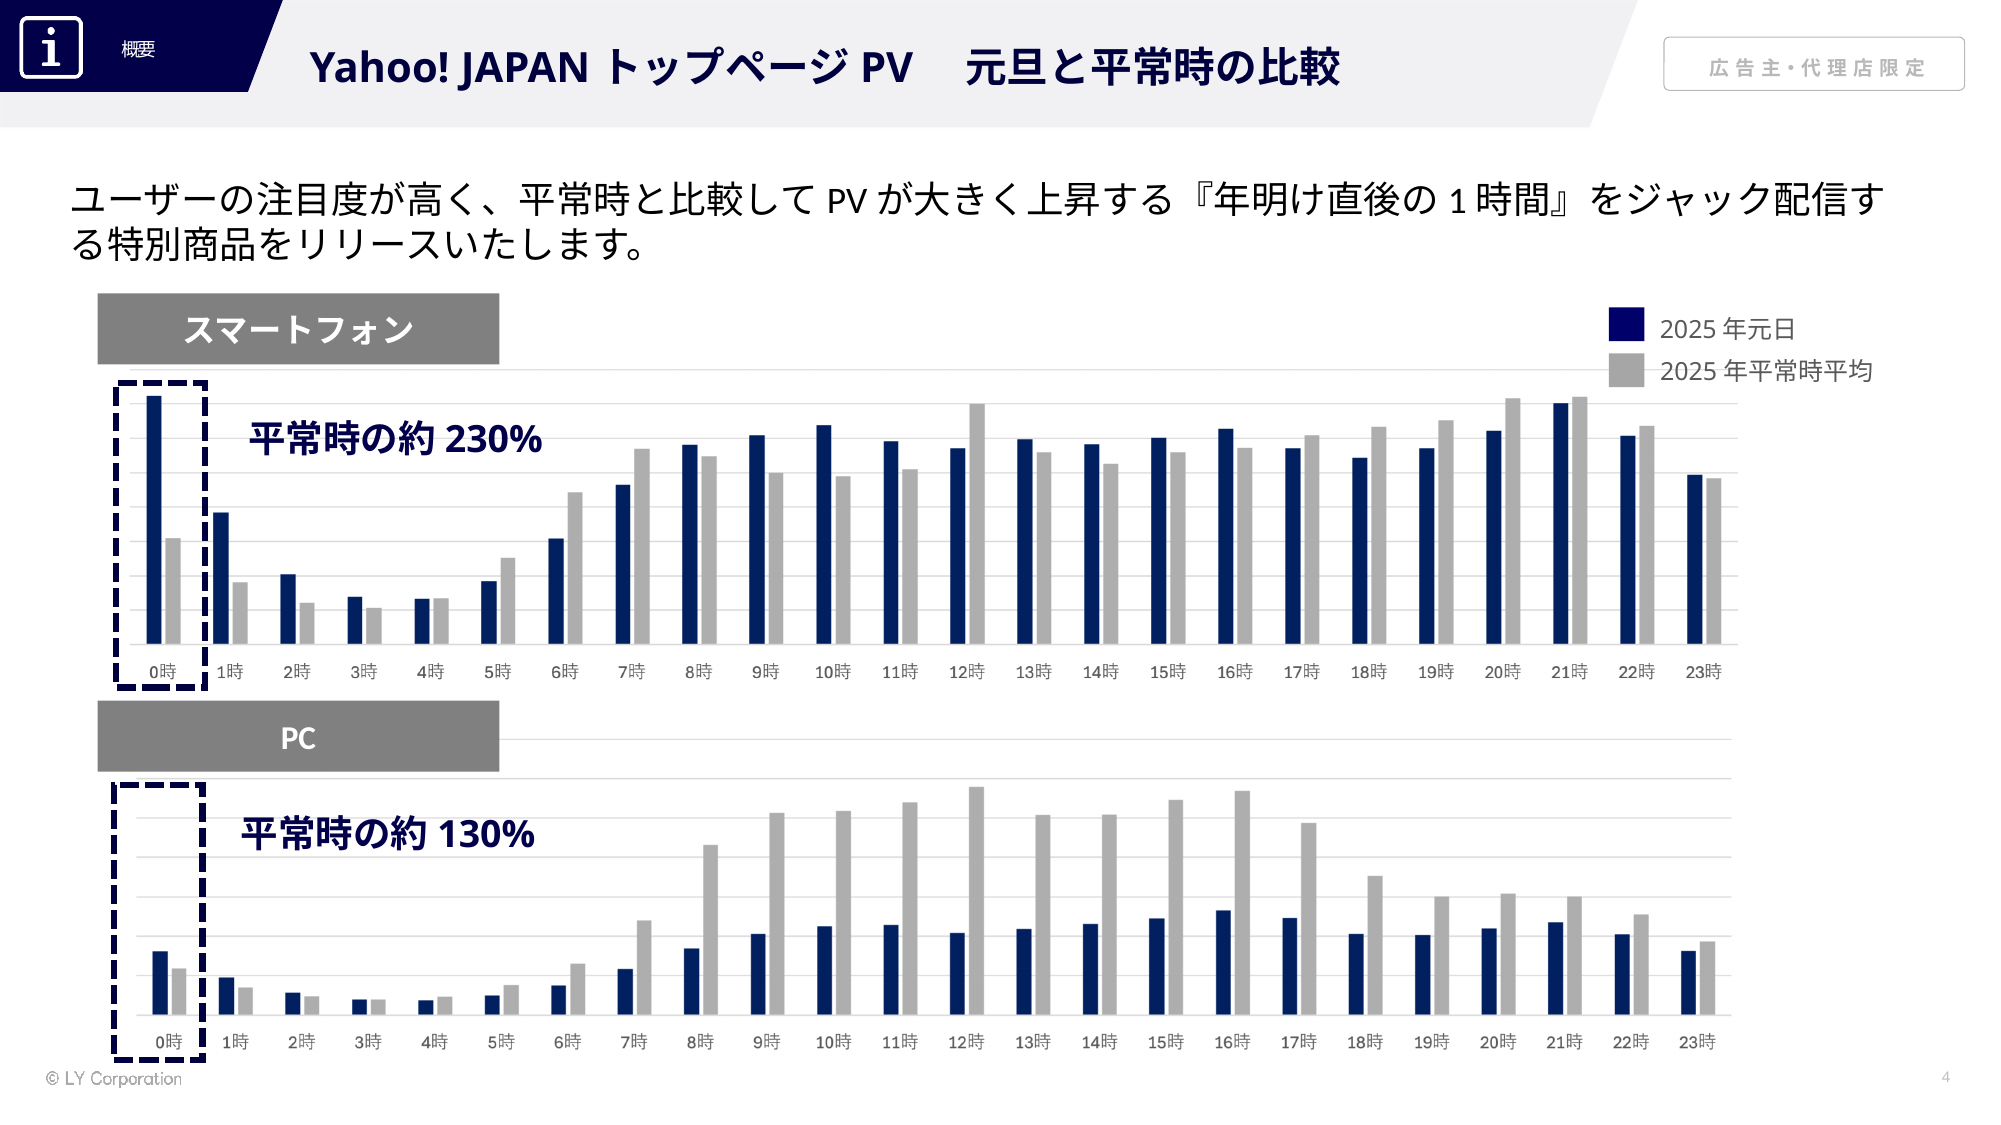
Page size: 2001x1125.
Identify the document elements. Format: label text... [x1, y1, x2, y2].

text_box スマートフォン [97, 292, 500, 365]
picture [46, 1071, 181, 1088]
list Yahoo! JAPANトップページPV 元旦と平常時の比較 [309, 41, 1645, 97]
text_box PC [97, 700, 500, 773]
text_box [115, 382, 120, 688]
text_box 2025年元日 [1645, 306, 1813, 347]
picture [120, 343, 1750, 701]
text_box ユーザーの注目度が高く、平常時と比較してPVが大きく上昇する『年明け直後の1時間』をジャック配信する特別商品をリリースいたします。 [54, 168, 1910, 274]
text_box [1608, 306, 1645, 342]
list 概要 [97, 13, 180, 81]
text_box 2025年平常時平均 [1750, 347, 1889, 393]
picture [129, 729, 1741, 1060]
text_box [113, 784, 134, 1061]
picture [9, 5, 92, 87]
